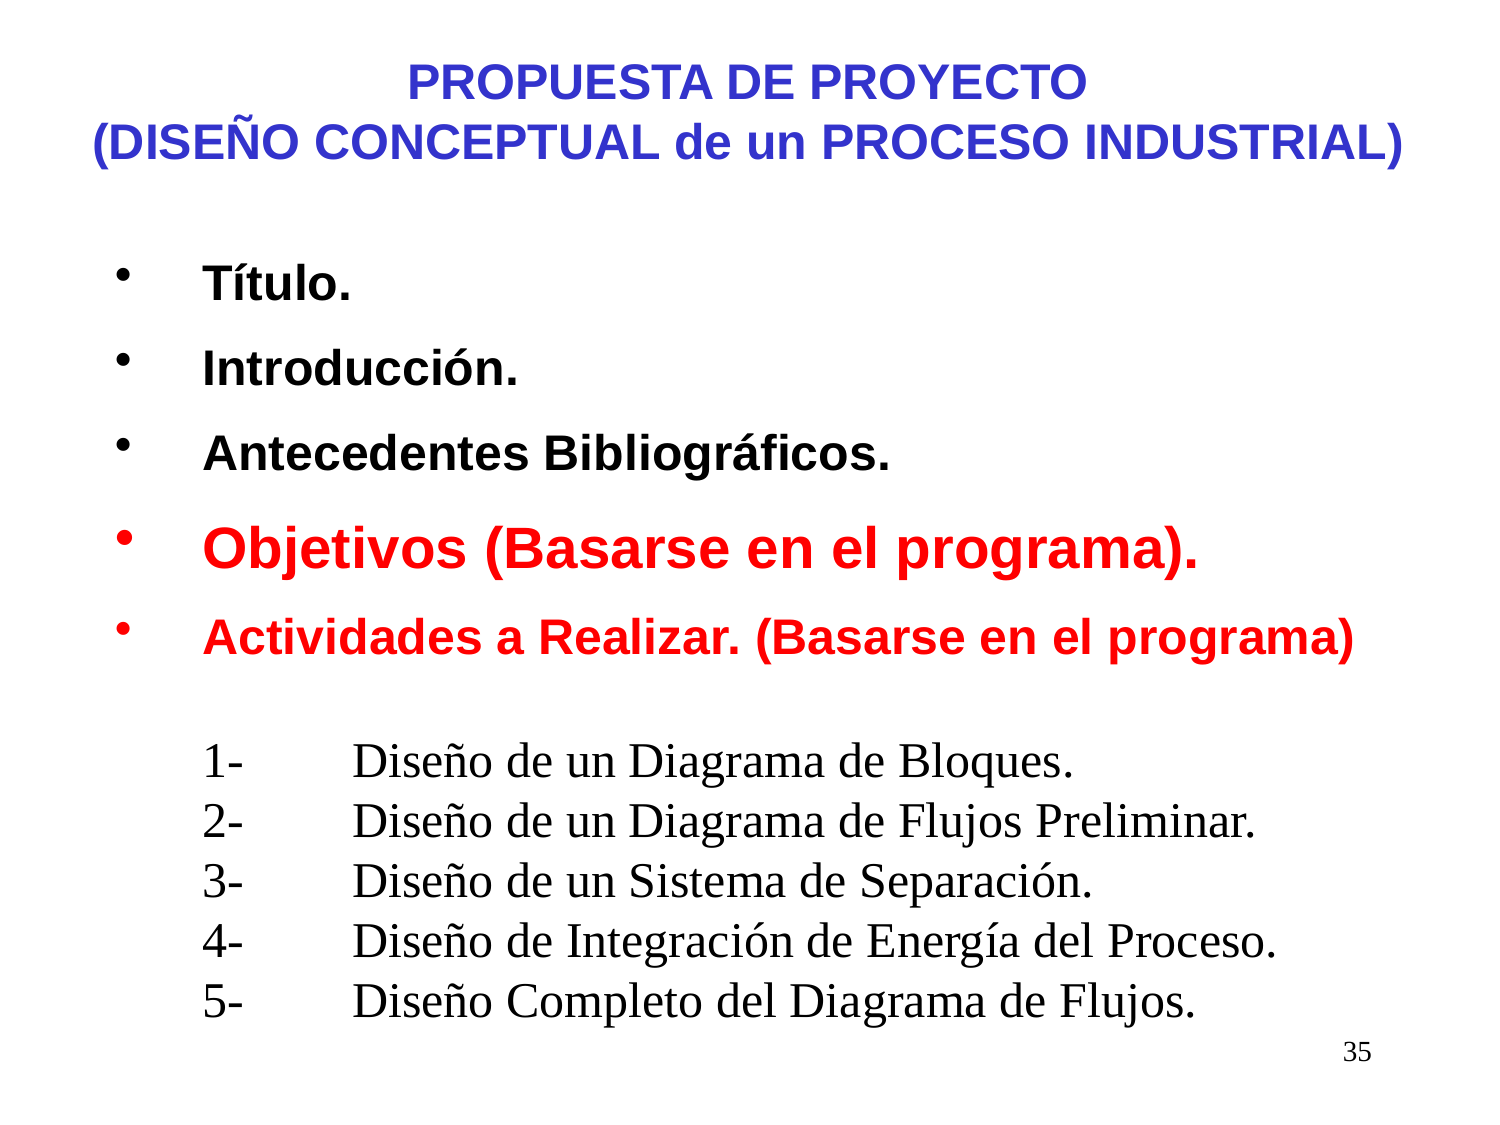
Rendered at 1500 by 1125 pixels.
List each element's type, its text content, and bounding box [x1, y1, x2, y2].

text_box 1- Diseño de un Diagrama de Bloques. 2- Diseño de un Diagrama de Flujos Preliminar. 3- Diseño de un Sistema de Separación. 4- Diseño de Integración de Energía del Proceso. 5- Diseño Completo del Diagrama de Flujos. [187, 720, 1338, 1121]
text_box PROPUESTA DE PROYECTO (DISEÑO CONCEPTUAL de un PROCESO INDUSTRIAL) [77, 42, 1420, 178]
text_box Título. Introducción. Antecedentes Bibliográficos. Objetivos (Basarse en el programa). Actividades a Realizar. (Basarse en el programa) [100, 243, 1400, 673]
slide_number 35 [1074, 1024, 1388, 1101]
